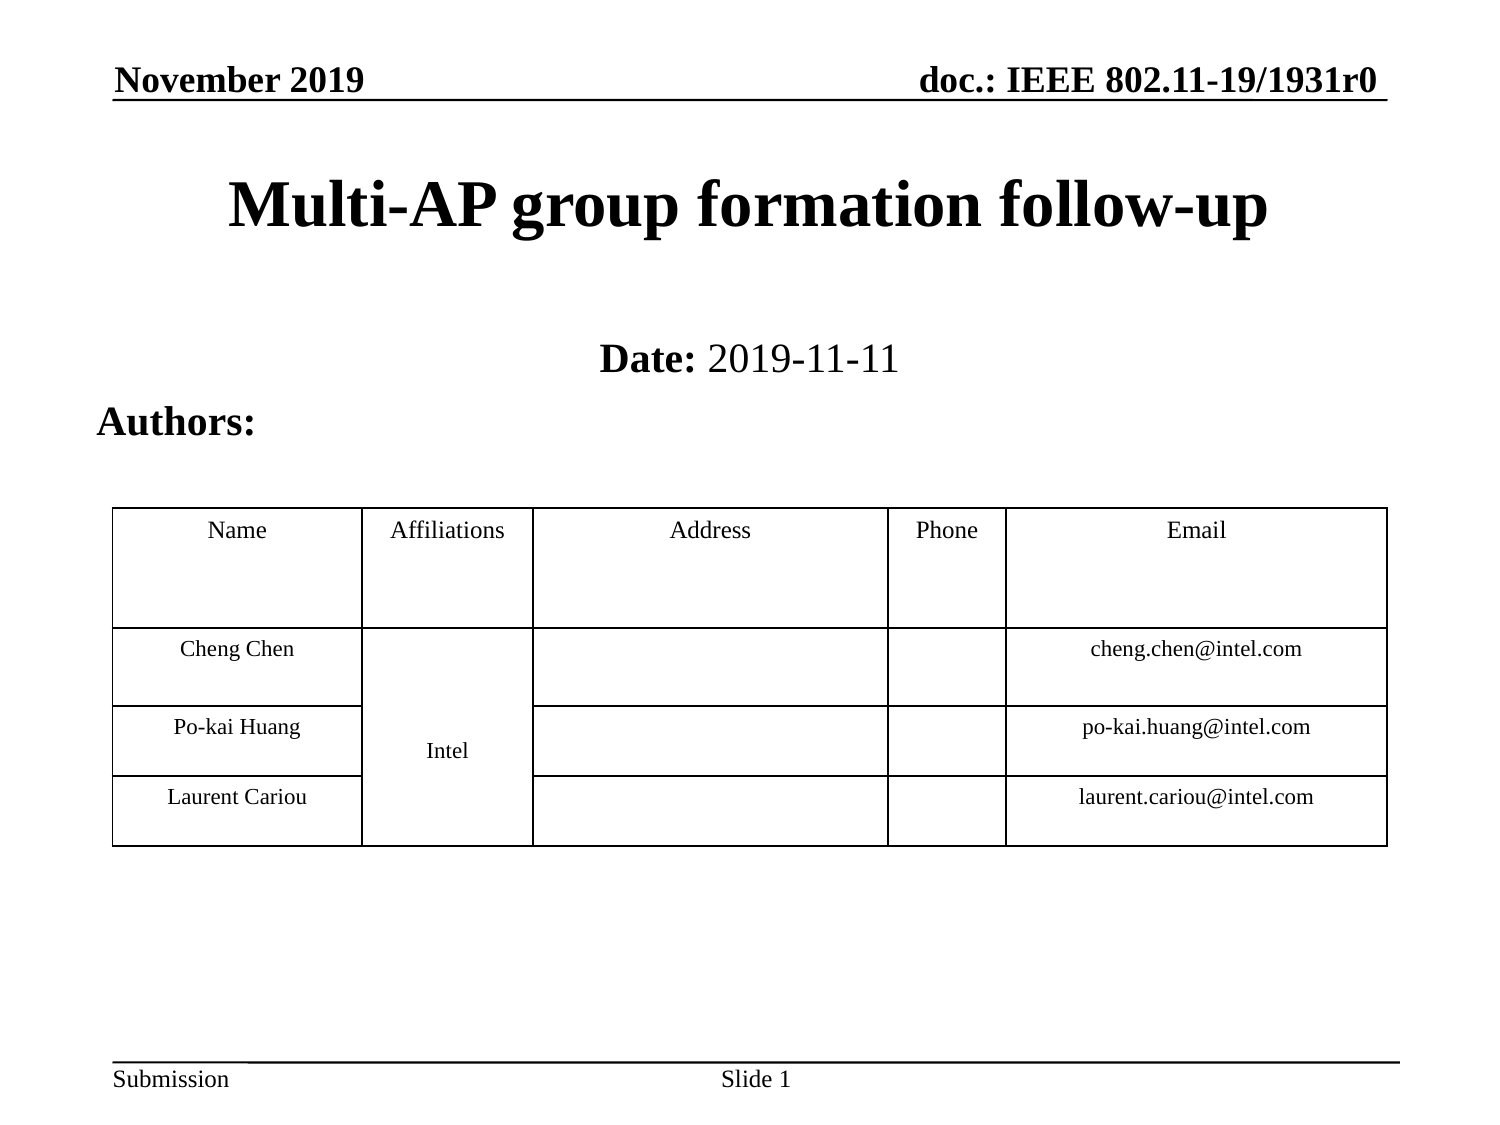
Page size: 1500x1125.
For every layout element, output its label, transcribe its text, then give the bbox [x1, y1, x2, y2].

table_cell [534, 707, 887, 775]
table_cell cheng.chen@intel.com [1007, 629, 1386, 705]
table_cell Laurent Cariou [113, 777, 361, 845]
table_cell po-kai.huang@intel.com [1007, 707, 1386, 775]
table_cell [889, 777, 1005, 845]
title Multi-AP group formation follow-up [112, 112, 1388, 288]
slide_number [114, 54, 368, 101]
table_header Email [1007, 509, 1386, 627]
slide_number Slide 1 [712, 1061, 800, 1093]
table_cell laurent.cariou@intel.com [1007, 777, 1386, 845]
text_box Authors: [81, 385, 319, 449]
table_cell [534, 777, 887, 845]
table_header Affiliations [363, 509, 532, 627]
table_cell Po-kai Huang [113, 707, 361, 775]
list Date: 2019-11-11 [112, 323, 1388, 386]
table_cell [889, 629, 1005, 705]
table_header Name [113, 509, 361, 627]
table_header Address [534, 509, 887, 627]
table_cell [889, 707, 1005, 775]
table_cell [534, 629, 887, 705]
table_cell Intel [363, 629, 532, 845]
table_header Phone [889, 509, 1005, 627]
table_cell Cheng Chen [113, 629, 361, 705]
